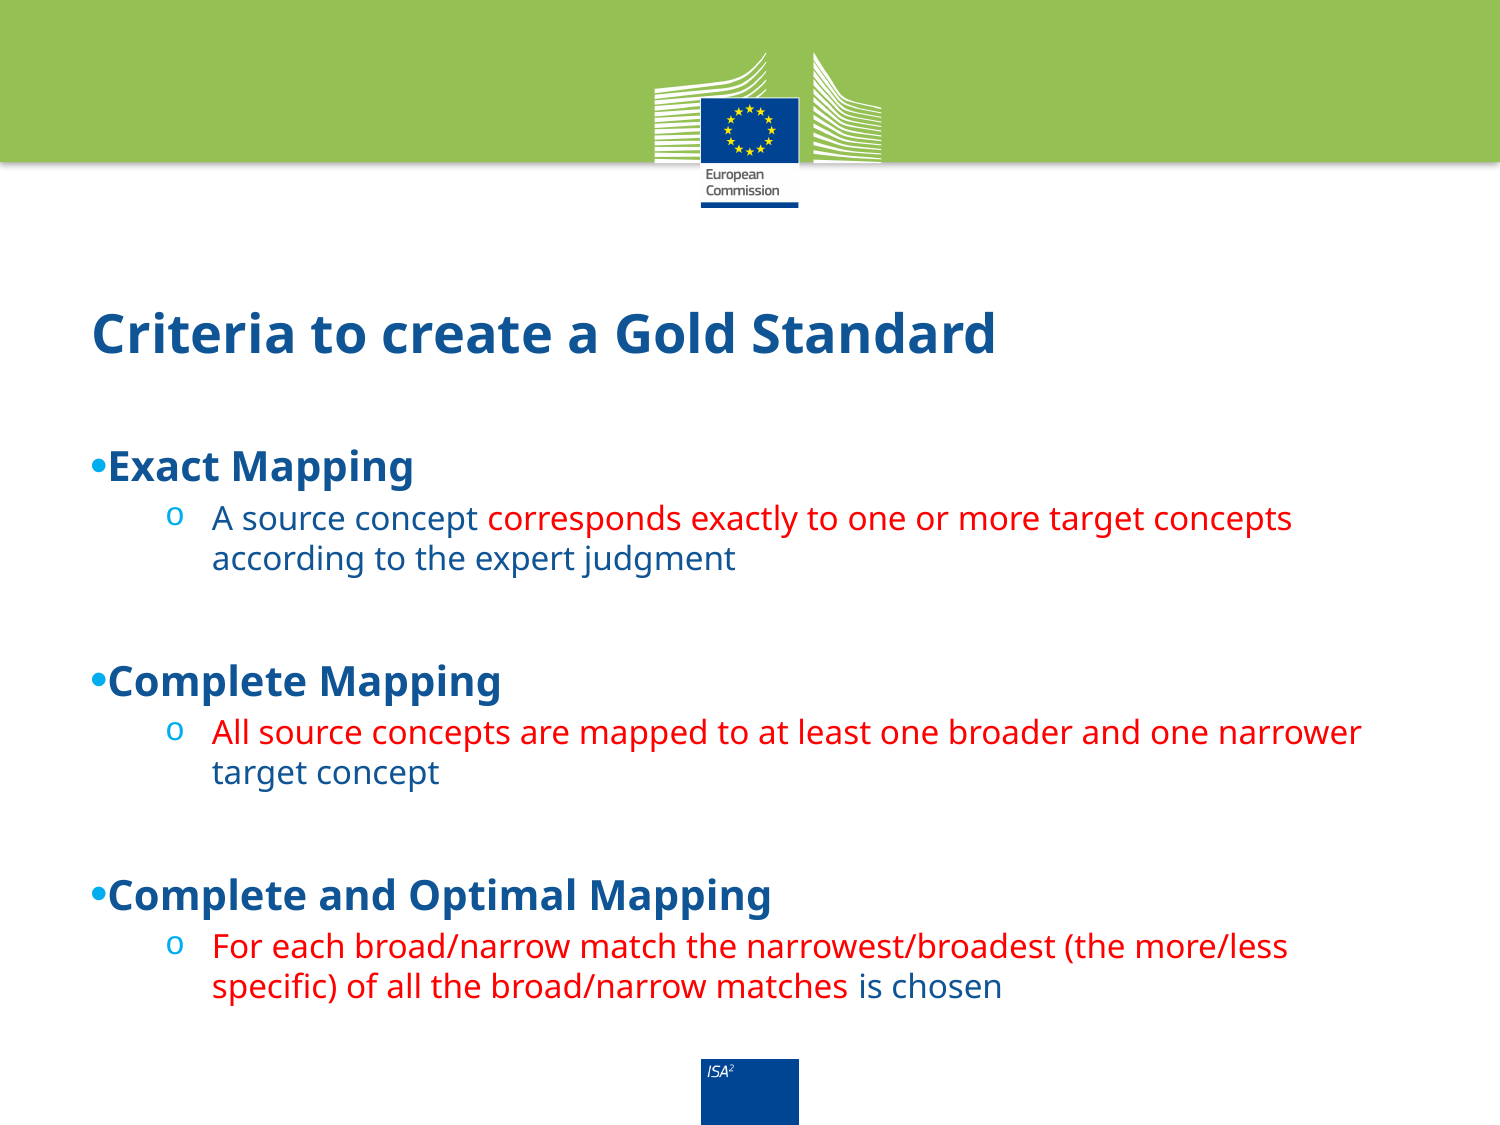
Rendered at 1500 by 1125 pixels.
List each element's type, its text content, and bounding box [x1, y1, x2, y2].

list Exact Mapping A source concept corresponds exactly to one or more target concepts according to the expert judgment Complete Mapping All source concepts are mapped to at least one broader and one narrower target concept Complete and Optimal Mapping For each broad/narrow match the narrowest/broadest (the more/less specific) of all the broad/narrow matches is chosen [74, 432, 1426, 988]
picture [607, 7, 892, 208]
picture [701, 1059, 799, 1125]
title Criteria to create a Gold Standard [76, 255, 1428, 410]
